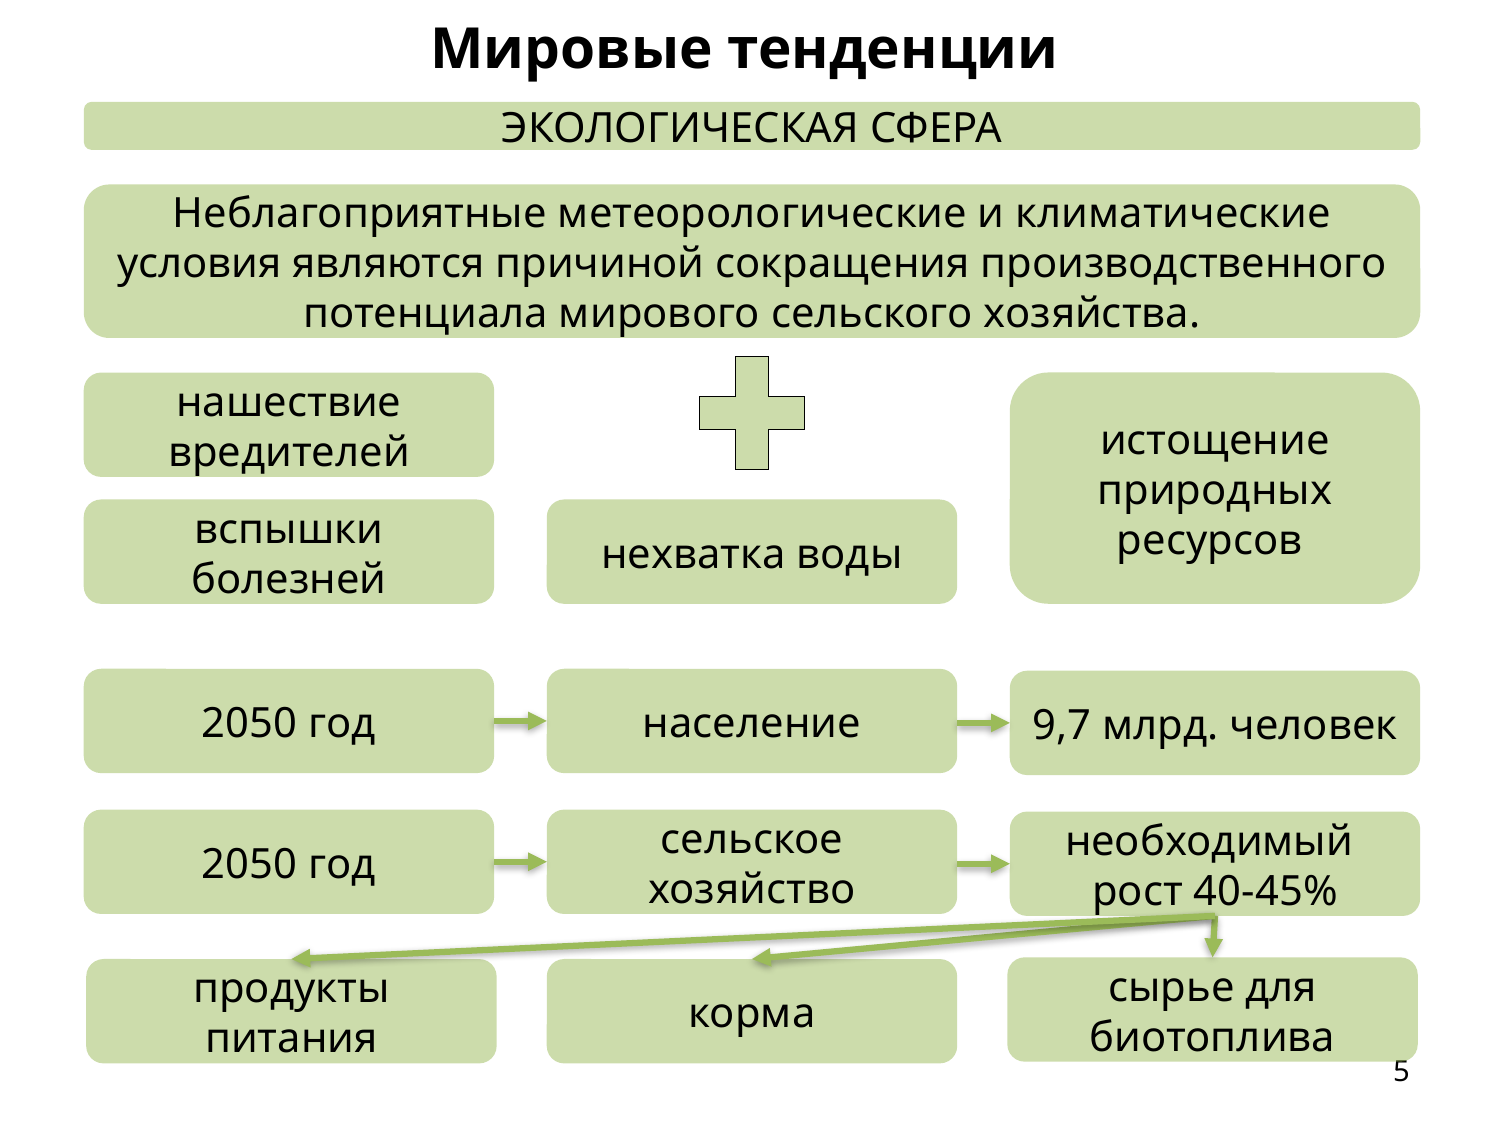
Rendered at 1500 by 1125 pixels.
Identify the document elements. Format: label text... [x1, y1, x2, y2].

text_box население [546, 668, 958, 774]
text_box нехватка воды [546, 499, 958, 604]
text_box корма [546, 968, 958, 1064]
text_box ЭКОЛОГИЧЕСКАЯ СФЕРА [83, 101, 1421, 150]
text_box истощение природных ресурсов [1009, 372, 1421, 604]
text_box 9,7 млрд. человек [1009, 670, 1421, 776]
text_box 2050 год [83, 668, 495, 774]
text_box нашествие вредителей [83, 372, 495, 477]
text_box вспышки болезней [83, 499, 495, 604]
text_box продукты питания [86, 958, 497, 1064]
text_box сельское хозяйство [546, 809, 958, 914]
text_box сырье для биотоплива [1007, 957, 1418, 1062]
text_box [291, 915, 1216, 960]
text_box [699, 356, 805, 470]
text_box 2050 год [83, 809, 495, 914]
slide_number 5 [1074, 1042, 1425, 1103]
text_box Неблагоприятные метеорологические и климатические условия являются причиной сокращения производственного потенциала мирового сельского хозяйства. [83, 184, 1421, 338]
text_box Мировые тенденции [77, 3, 1427, 87]
text_box необходимый рост 40-45% [1009, 811, 1421, 916]
